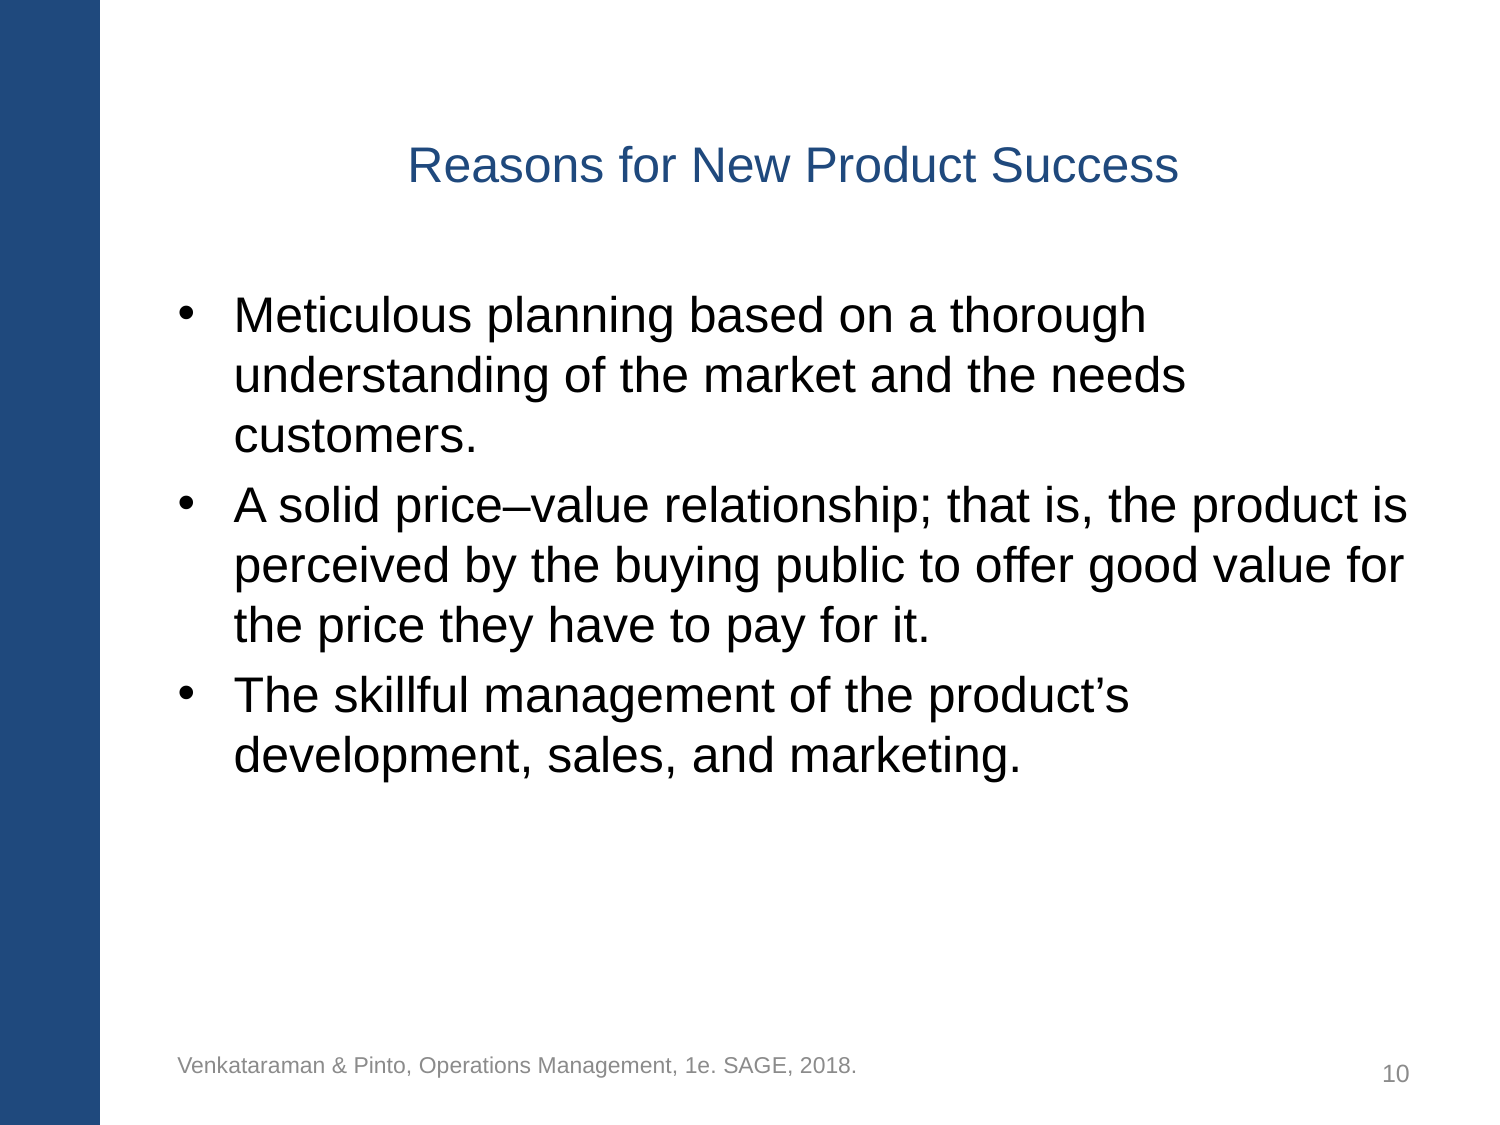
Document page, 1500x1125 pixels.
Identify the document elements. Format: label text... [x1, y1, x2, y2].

slide_number 10 [1350, 1042, 1425, 1103]
list Meticulous planning based on a thorough understanding of the market and the needs customers. A solid price–value relationship; that is, the product is perceived by the buying public to offer good value for the price they have to pay for it. The skillful management of the product’s development, sales, and marketing. [162, 275, 1425, 1005]
title Reasons for New Product Success [162, 50, 1425, 275]
footer Venkataraman & Pinto, Operations Management, 1e. SAGE, 2018. [162, 1042, 1313, 1103]
